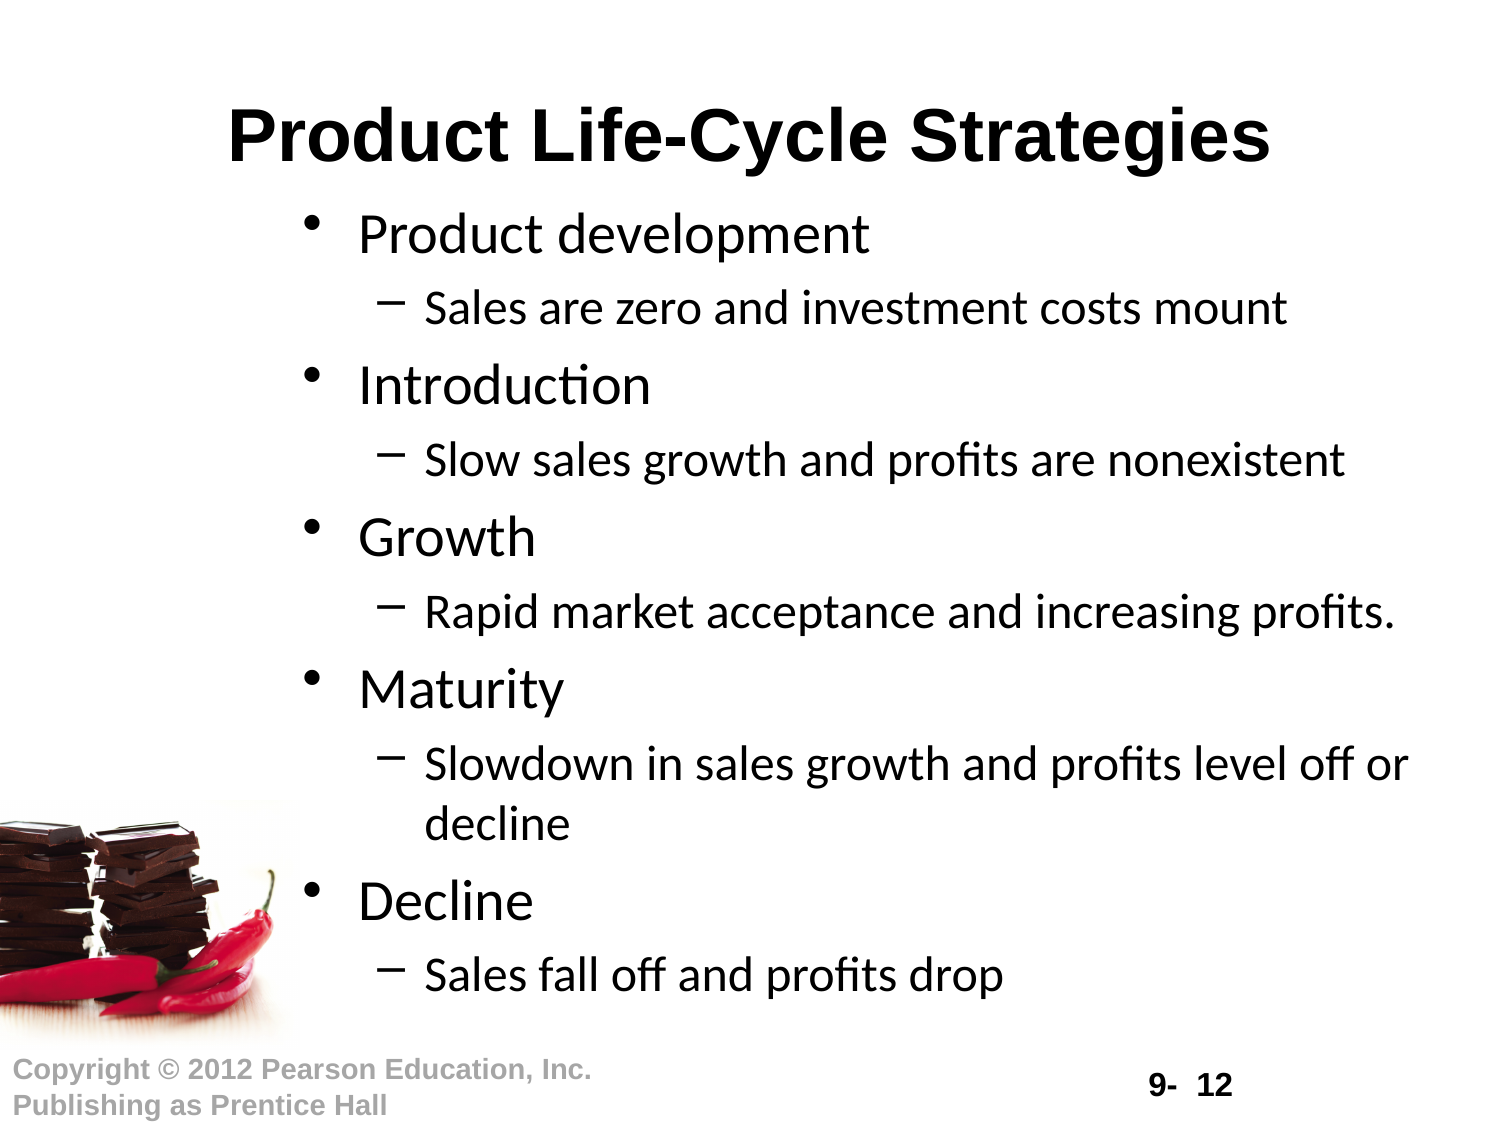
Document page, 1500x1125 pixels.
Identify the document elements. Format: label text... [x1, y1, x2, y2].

title Product Life-Cycle Strategies [112, 37, 1388, 226]
list Product development Sales are zero and investment costs mount Introduction Slow sales growth and profits are nonexistent Growth Rapid market acceptance and increasing profits. Maturity Slowdown in sales growth and profits level off or decline Decline Sales fall off and profits drop [287, 187, 1438, 1026]
picture [0, 800, 300, 1050]
